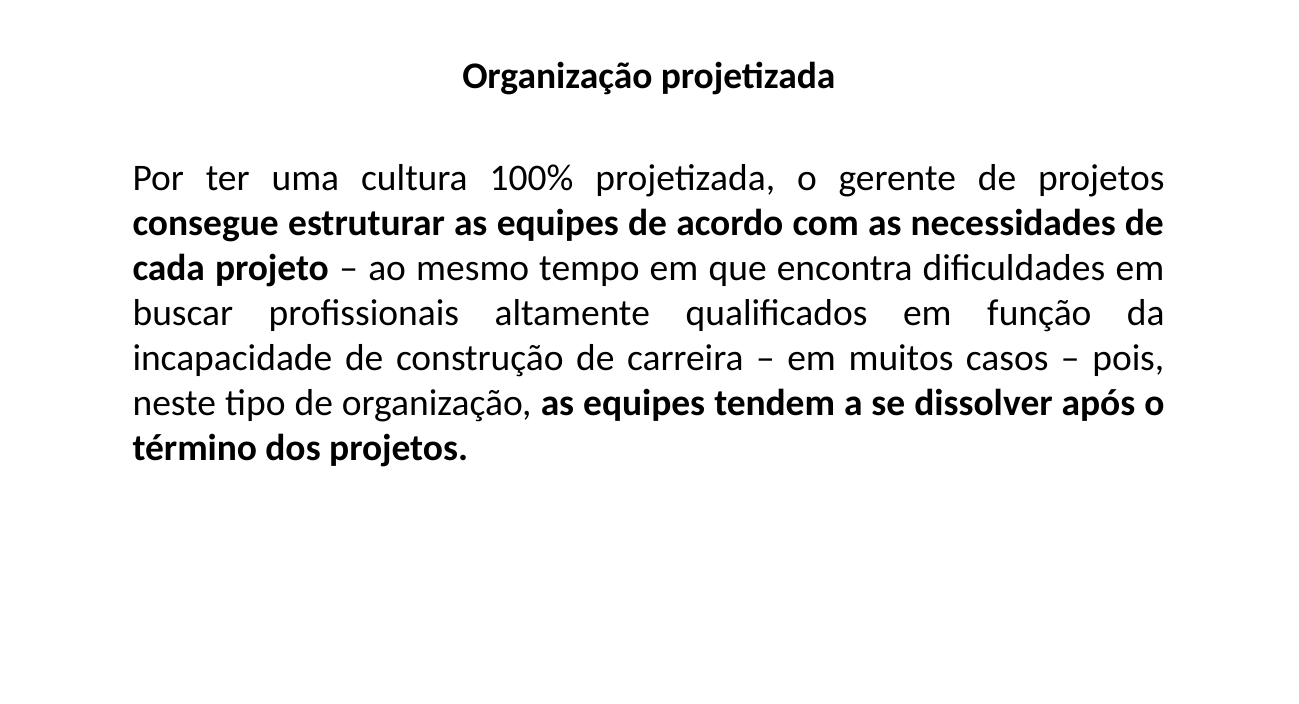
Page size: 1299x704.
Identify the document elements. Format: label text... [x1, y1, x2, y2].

text_box Por ter uma cultura 100% projetizada, o gerente de projetos consegue estruturar as equipes de acordo com as necessidades de cada projeto – ao mesmo tempo em que encontra dificuldades em buscar profissionais altamente qualificados em função da incapacidade de construção de carreira – em muitos casos – pois, neste tipo de organização, as equipes tendem a se dissolver após o término dos projetos. [117, 145, 1181, 479]
text_box Organização projetizada [0, 43, 1299, 104]
text_box [43, 155, 1240, 704]
